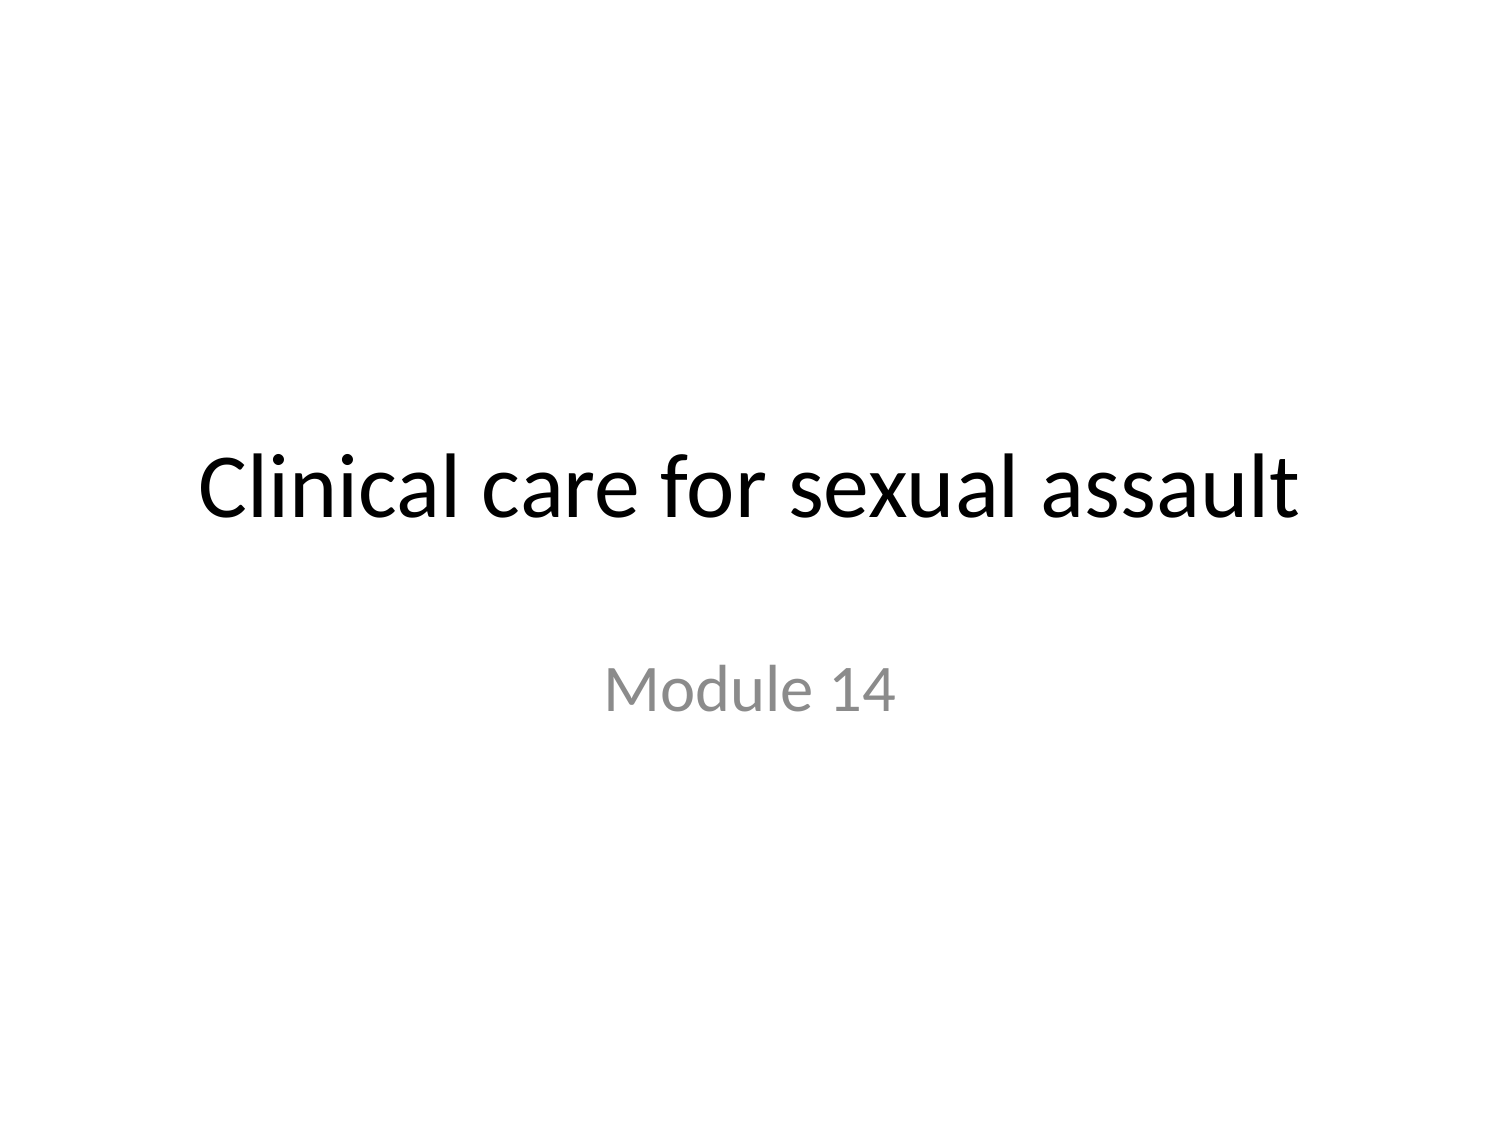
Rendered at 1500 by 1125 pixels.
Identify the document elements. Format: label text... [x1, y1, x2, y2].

title Clinical care for sexual assault [112, 361, 1388, 820]
subtitle Module 14 [225, 637, 1275, 925]
